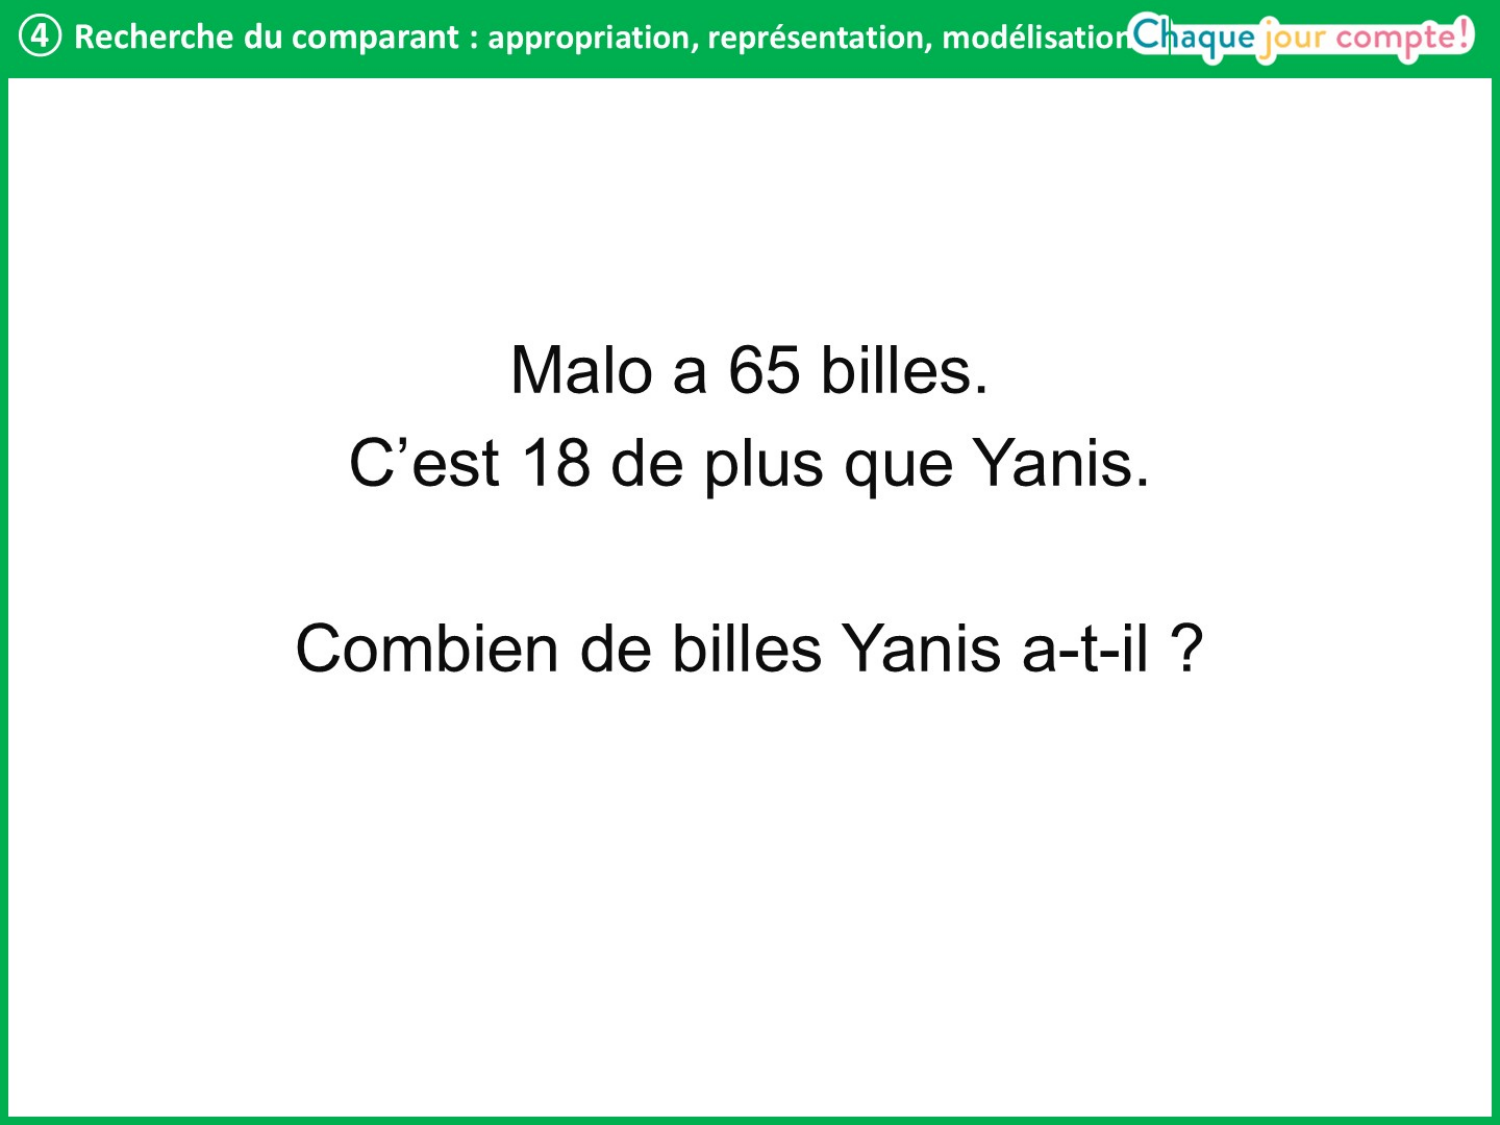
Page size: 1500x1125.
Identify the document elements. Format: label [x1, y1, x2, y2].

list [0, 0, 1500, 1125]
